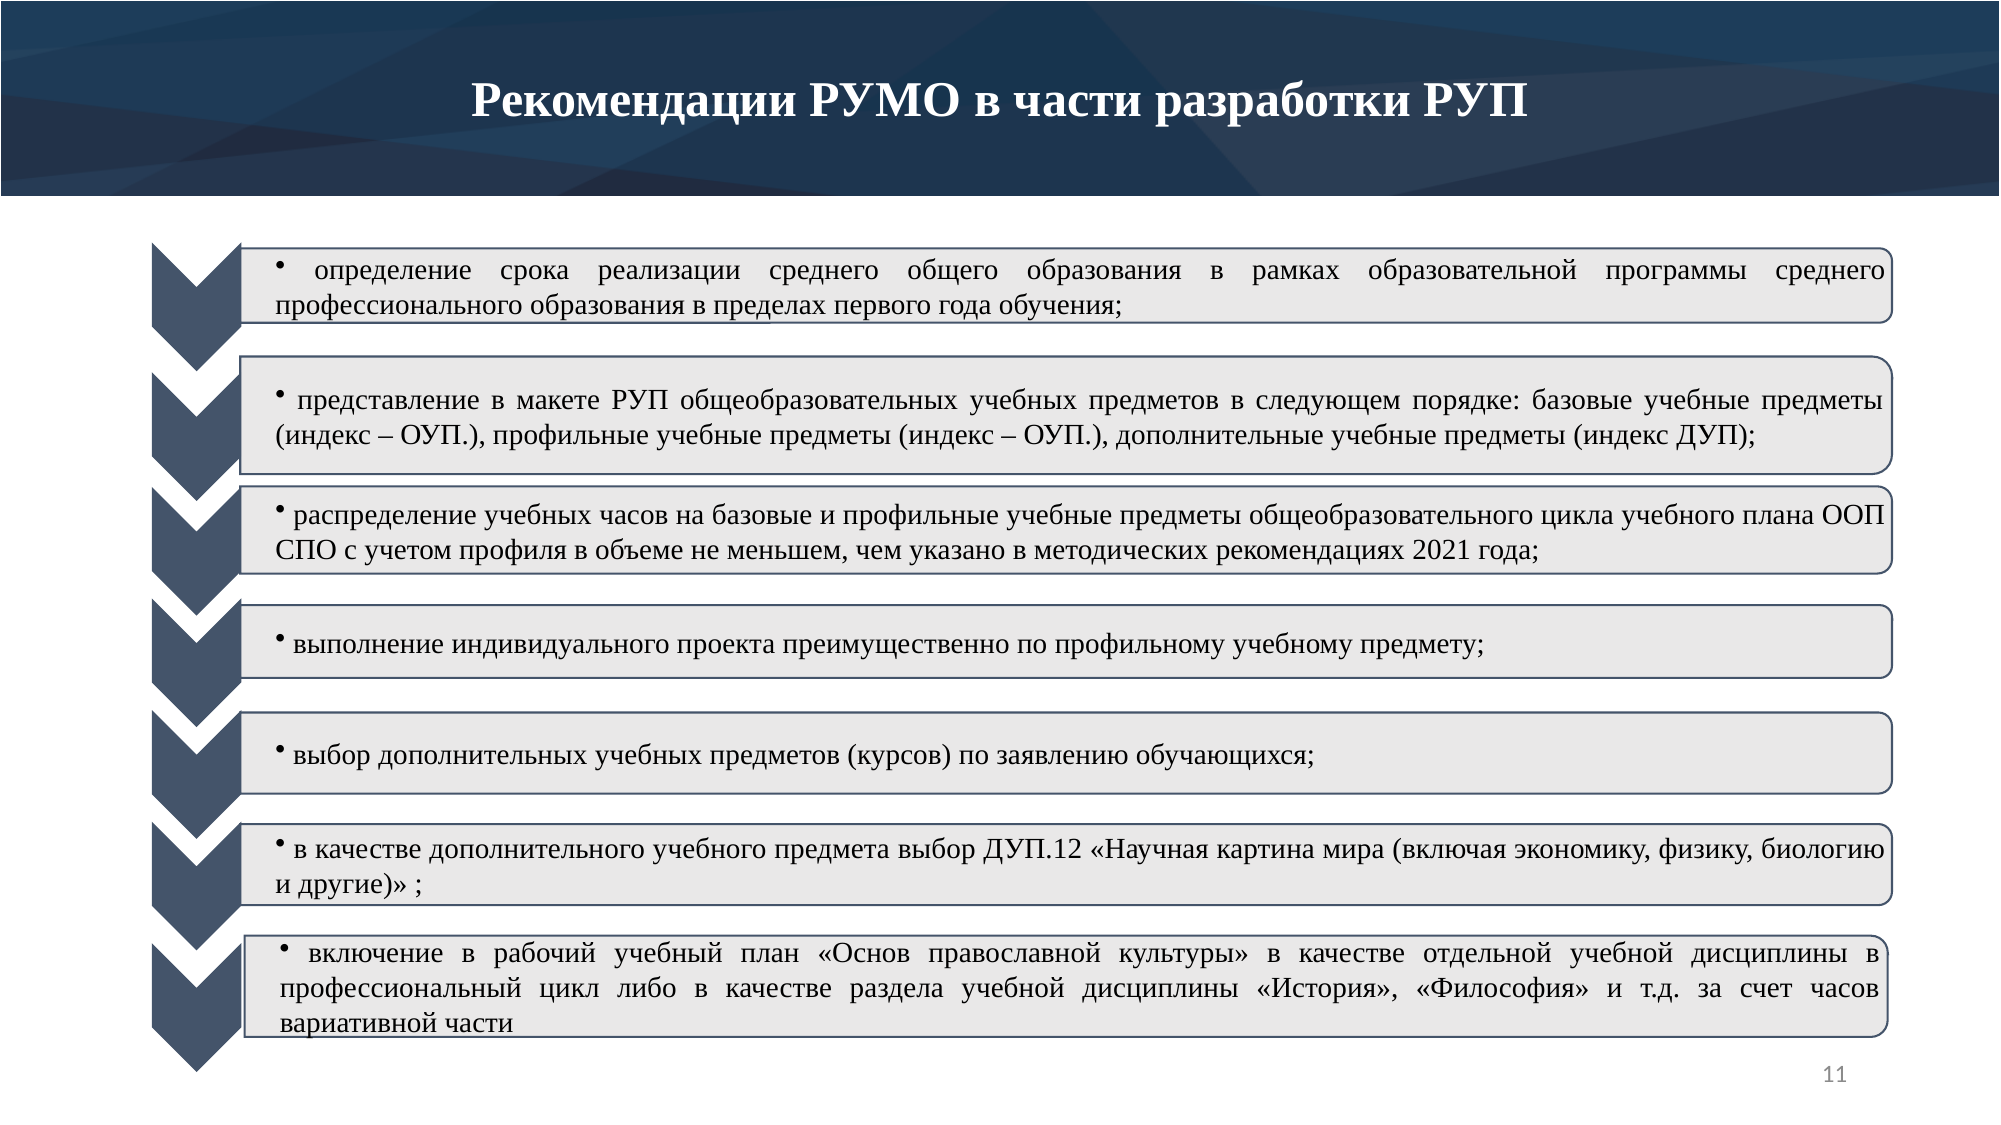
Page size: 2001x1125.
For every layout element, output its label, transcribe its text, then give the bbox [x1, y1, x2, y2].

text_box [152, 244, 1892, 1072]
slide_number 11 [1412, 1072, 1863, 1103]
picture [0, 0, 2000, 199]
